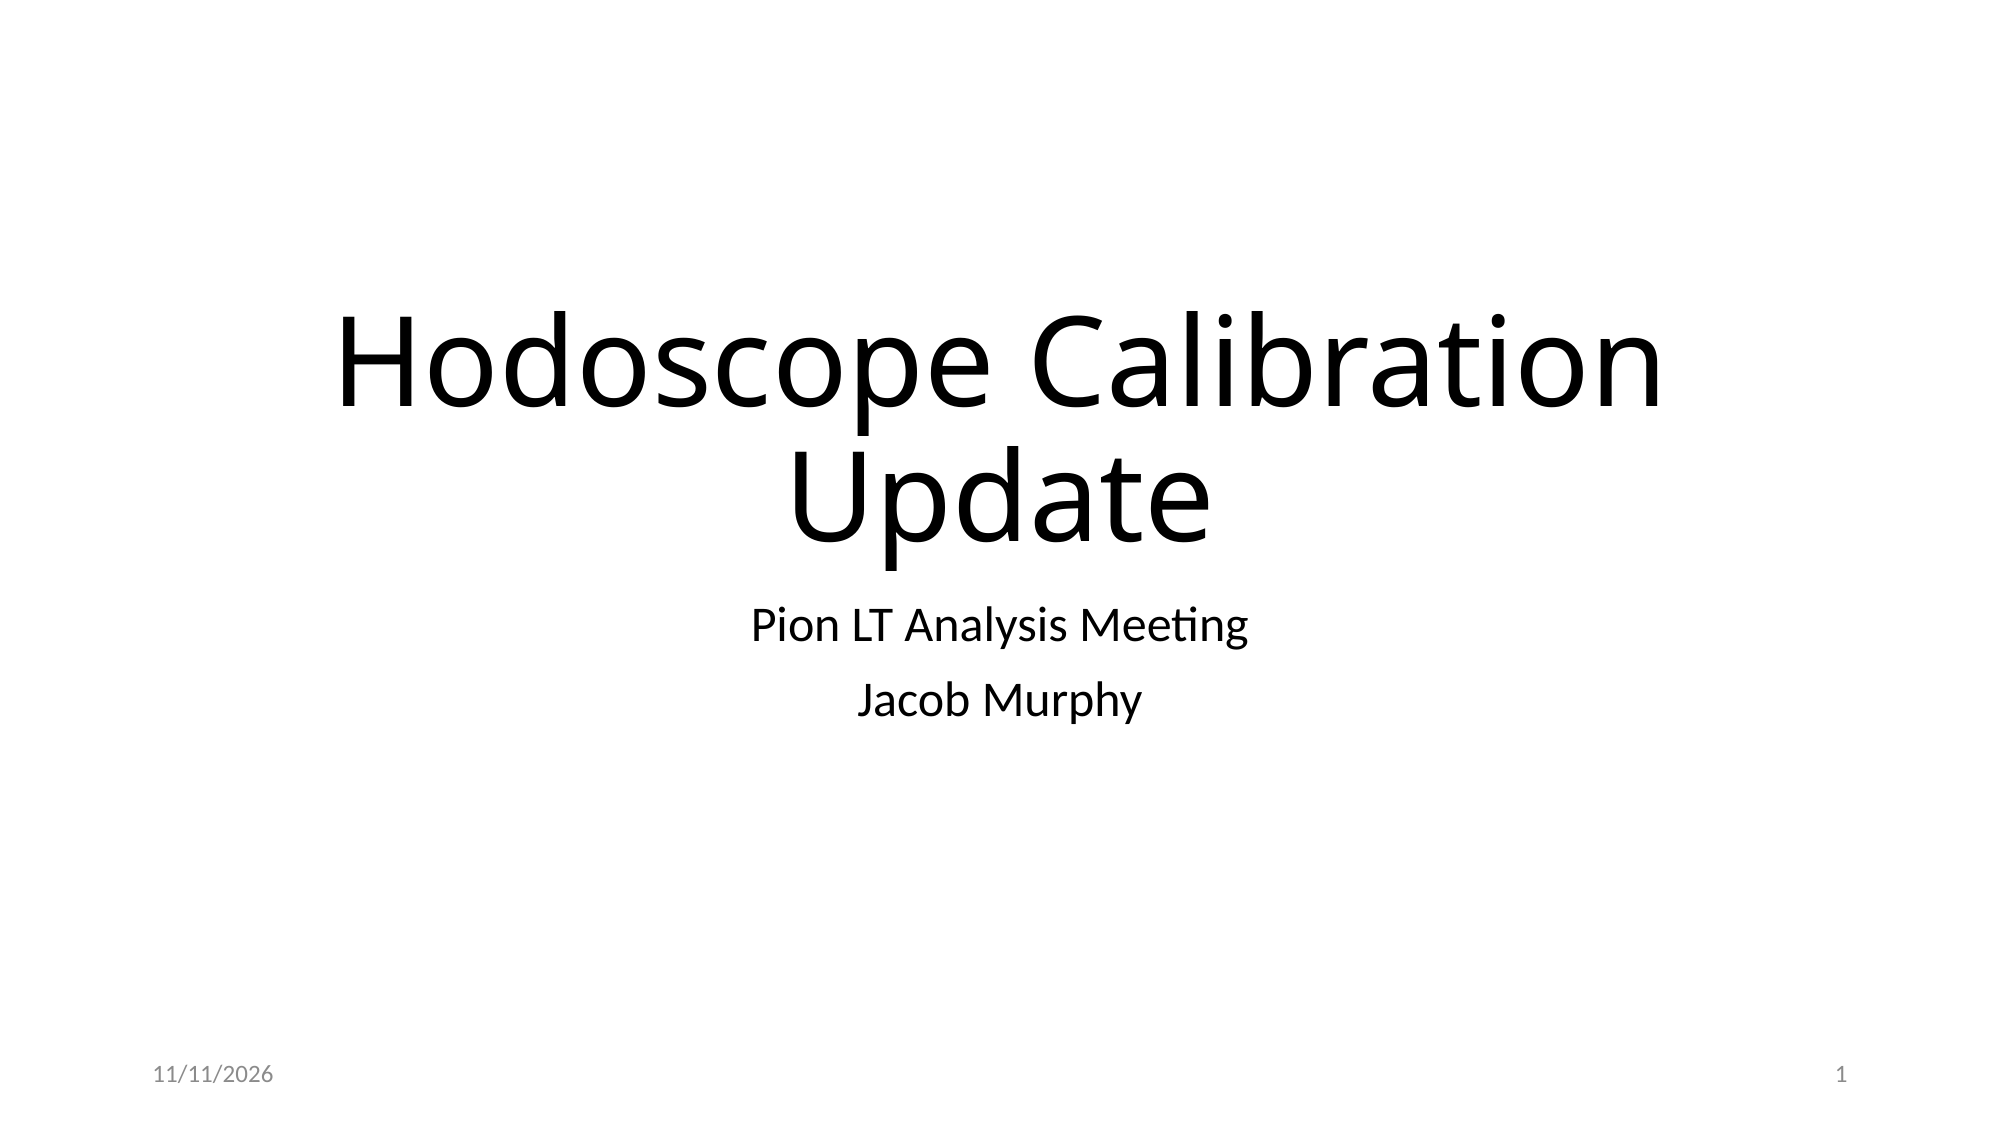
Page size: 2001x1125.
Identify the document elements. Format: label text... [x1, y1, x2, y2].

subtitle Pion LT Analysis Meeting Jacob Murphy [249, 590, 1750, 863]
slide_number 1 [1412, 1042, 1863, 1103]
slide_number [137, 1042, 588, 1103]
title Hodoscope Calibration Update [249, 184, 1750, 576]
